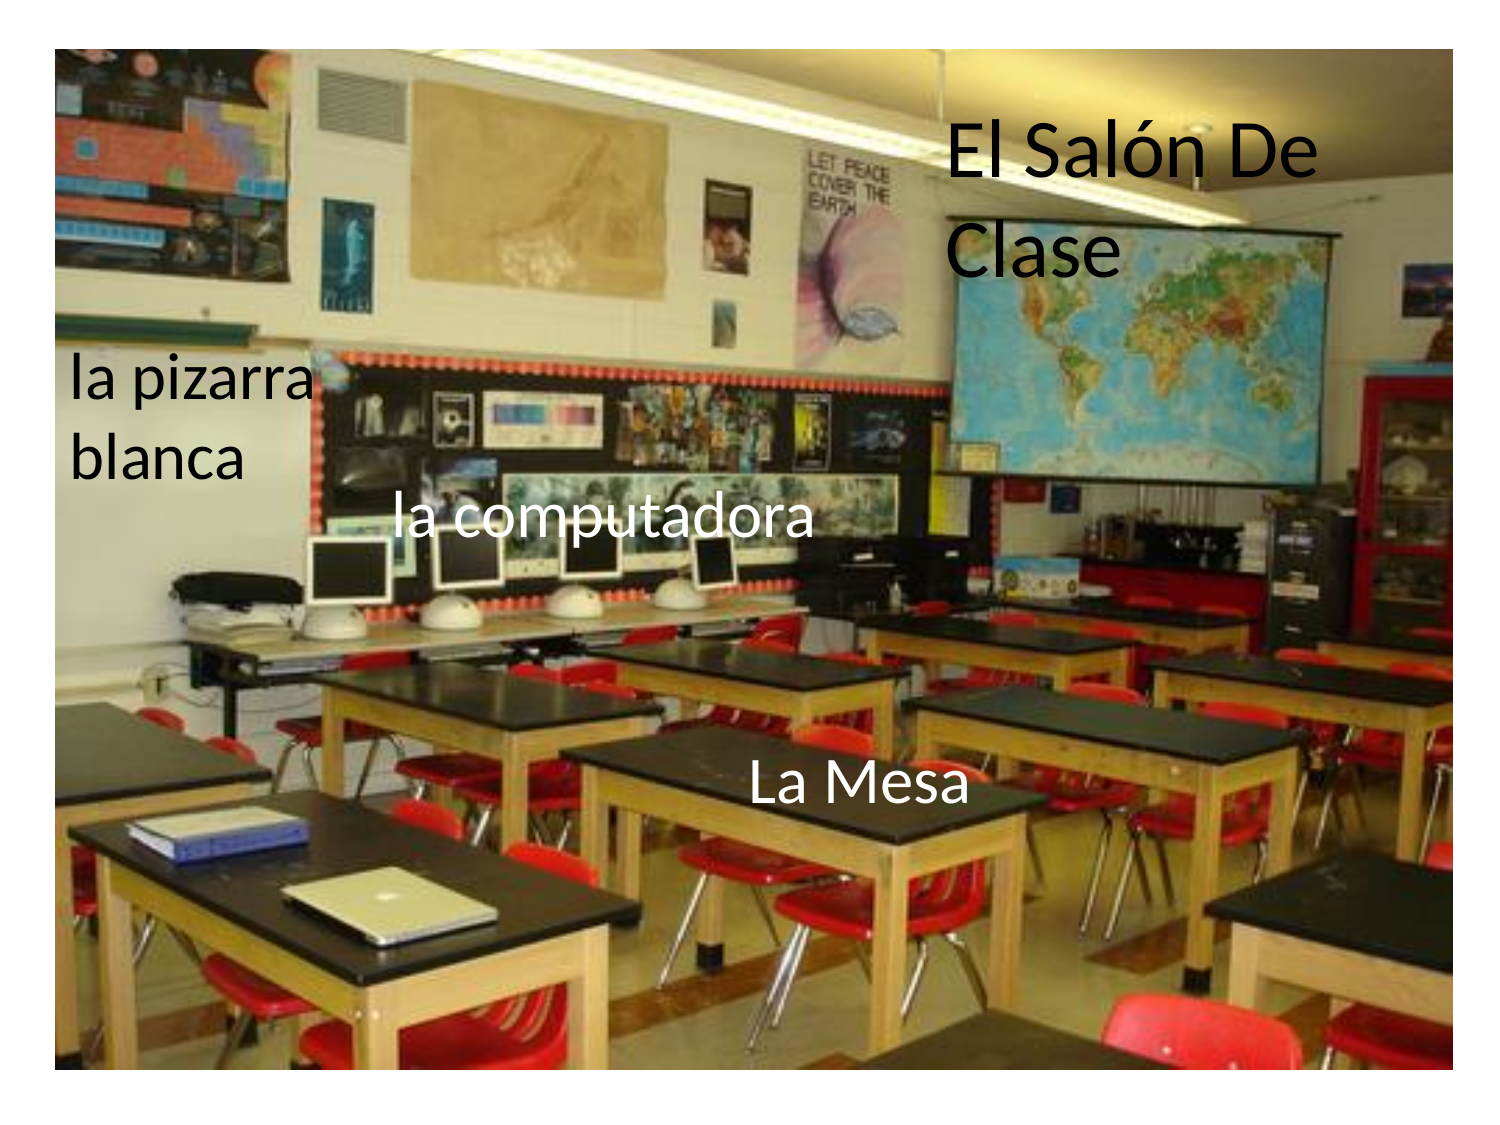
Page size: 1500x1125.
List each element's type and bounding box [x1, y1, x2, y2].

picture [54, 48, 1453, 1070]
